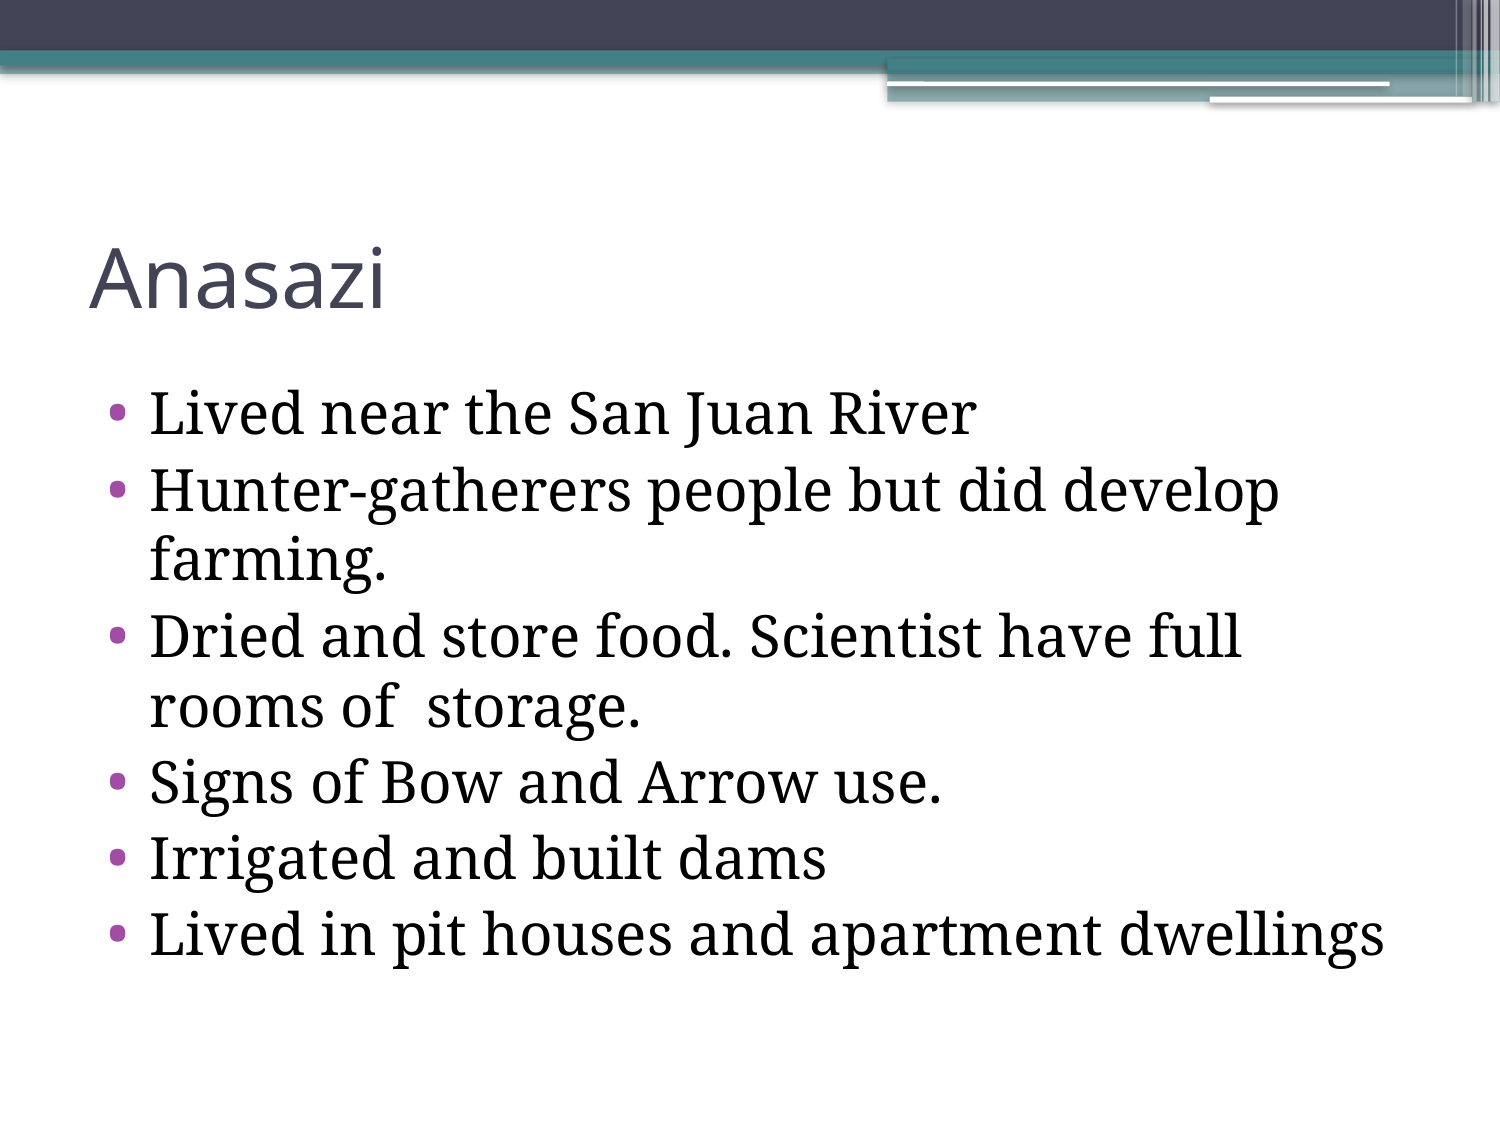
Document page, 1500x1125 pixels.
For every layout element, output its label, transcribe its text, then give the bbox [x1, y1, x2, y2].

list Lived near the San Juan River Hunter-gatherers people but did develop farming. Dried and store food. Scientist have full rooms of storage. Signs of Bow and Arrow use. Irrigated and built dams Lived in pit houses and apartment dwellings [75, 368, 1425, 1079]
title Anasazi [75, 187, 1425, 363]
